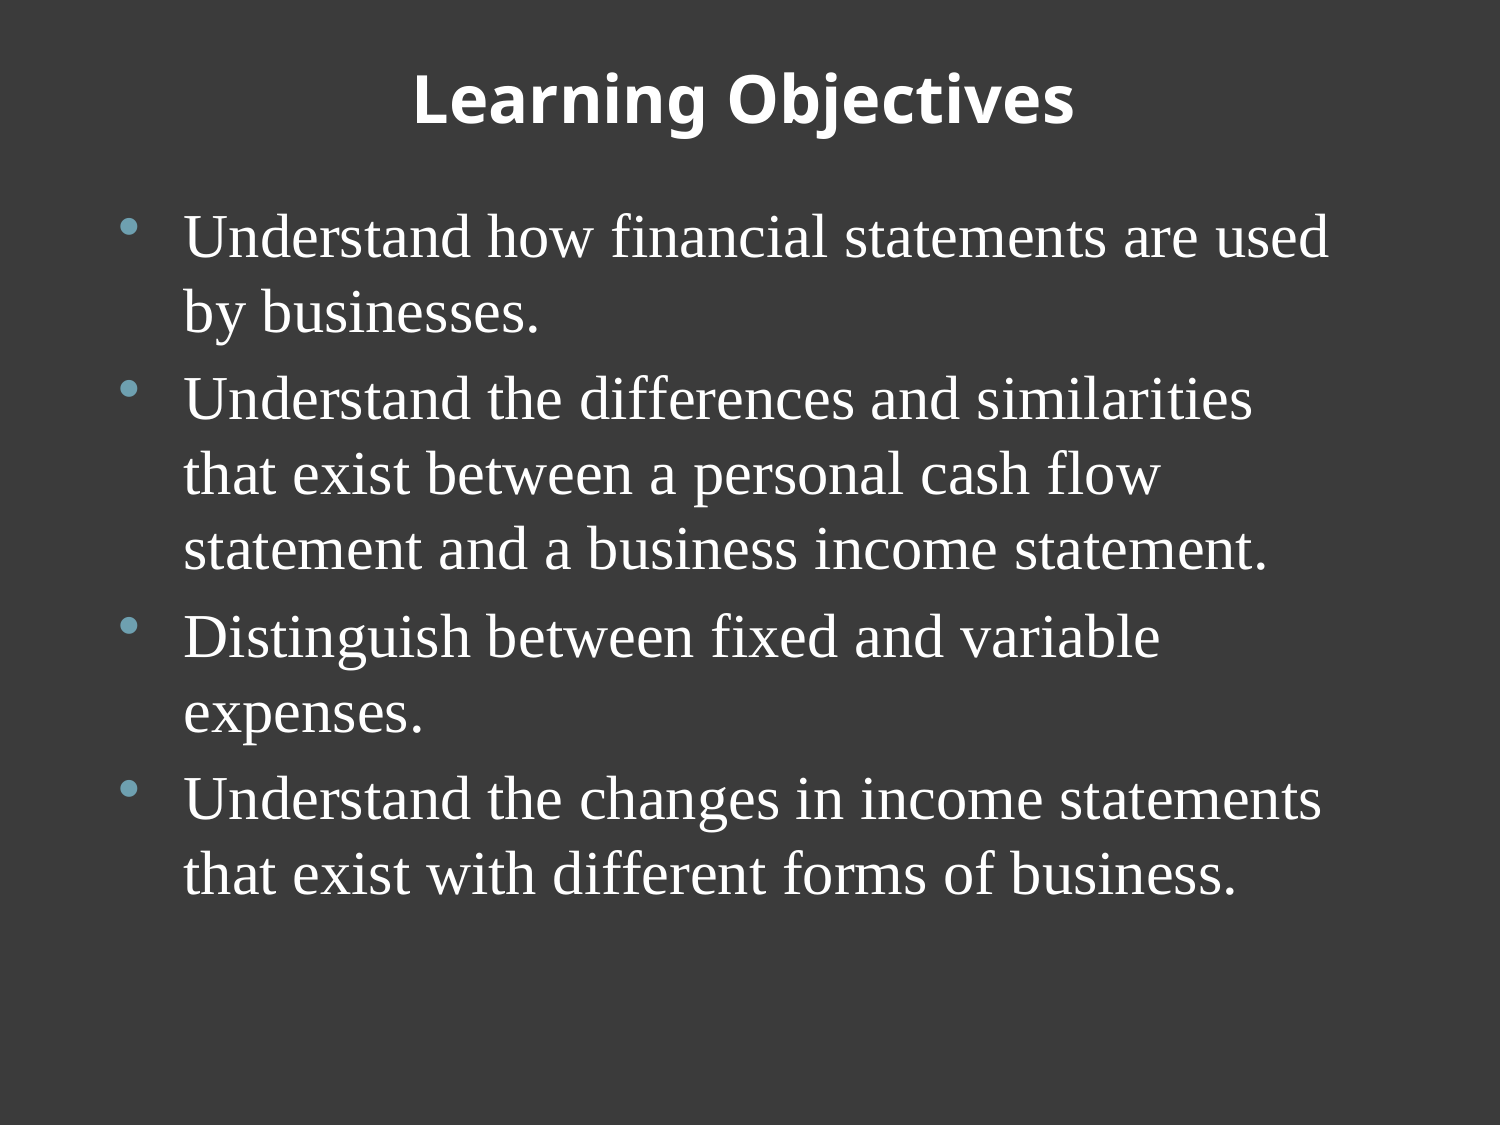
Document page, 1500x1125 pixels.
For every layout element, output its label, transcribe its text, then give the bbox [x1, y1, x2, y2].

list Understand how financial statements are used by businesses. Understand the differences and similarities that exist between a personal cash flow statement and a business income statement. Distinguish between fixed and variable expenses. Understand the changes in income statements that exist with different forms of business. [99, 187, 1375, 1025]
text_box Learning Objectives [87, 49, 1400, 145]
